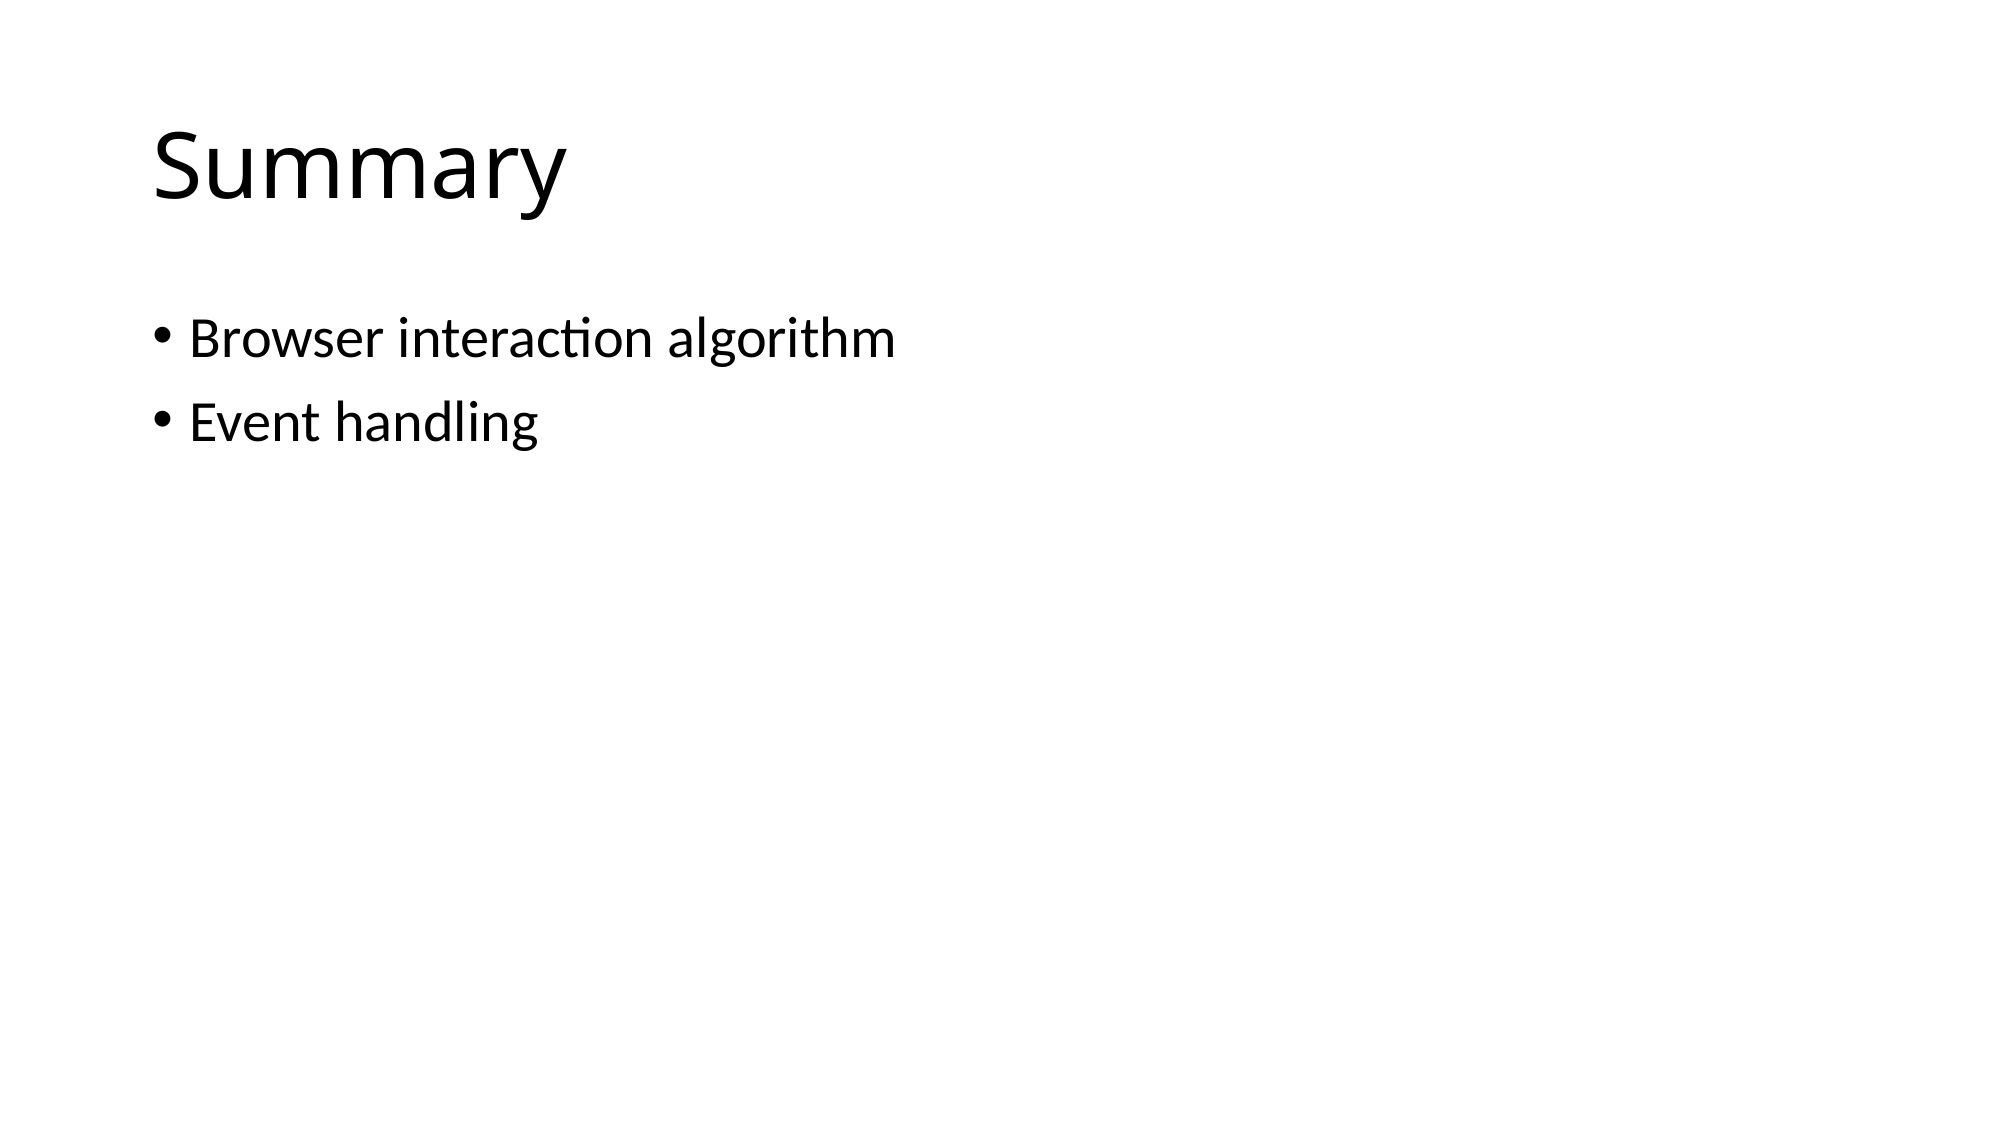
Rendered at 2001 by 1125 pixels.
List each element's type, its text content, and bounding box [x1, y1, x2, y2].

list Browser interaction algorithm Event handling [137, 299, 1863, 1014]
title Summary [137, 59, 1863, 278]
